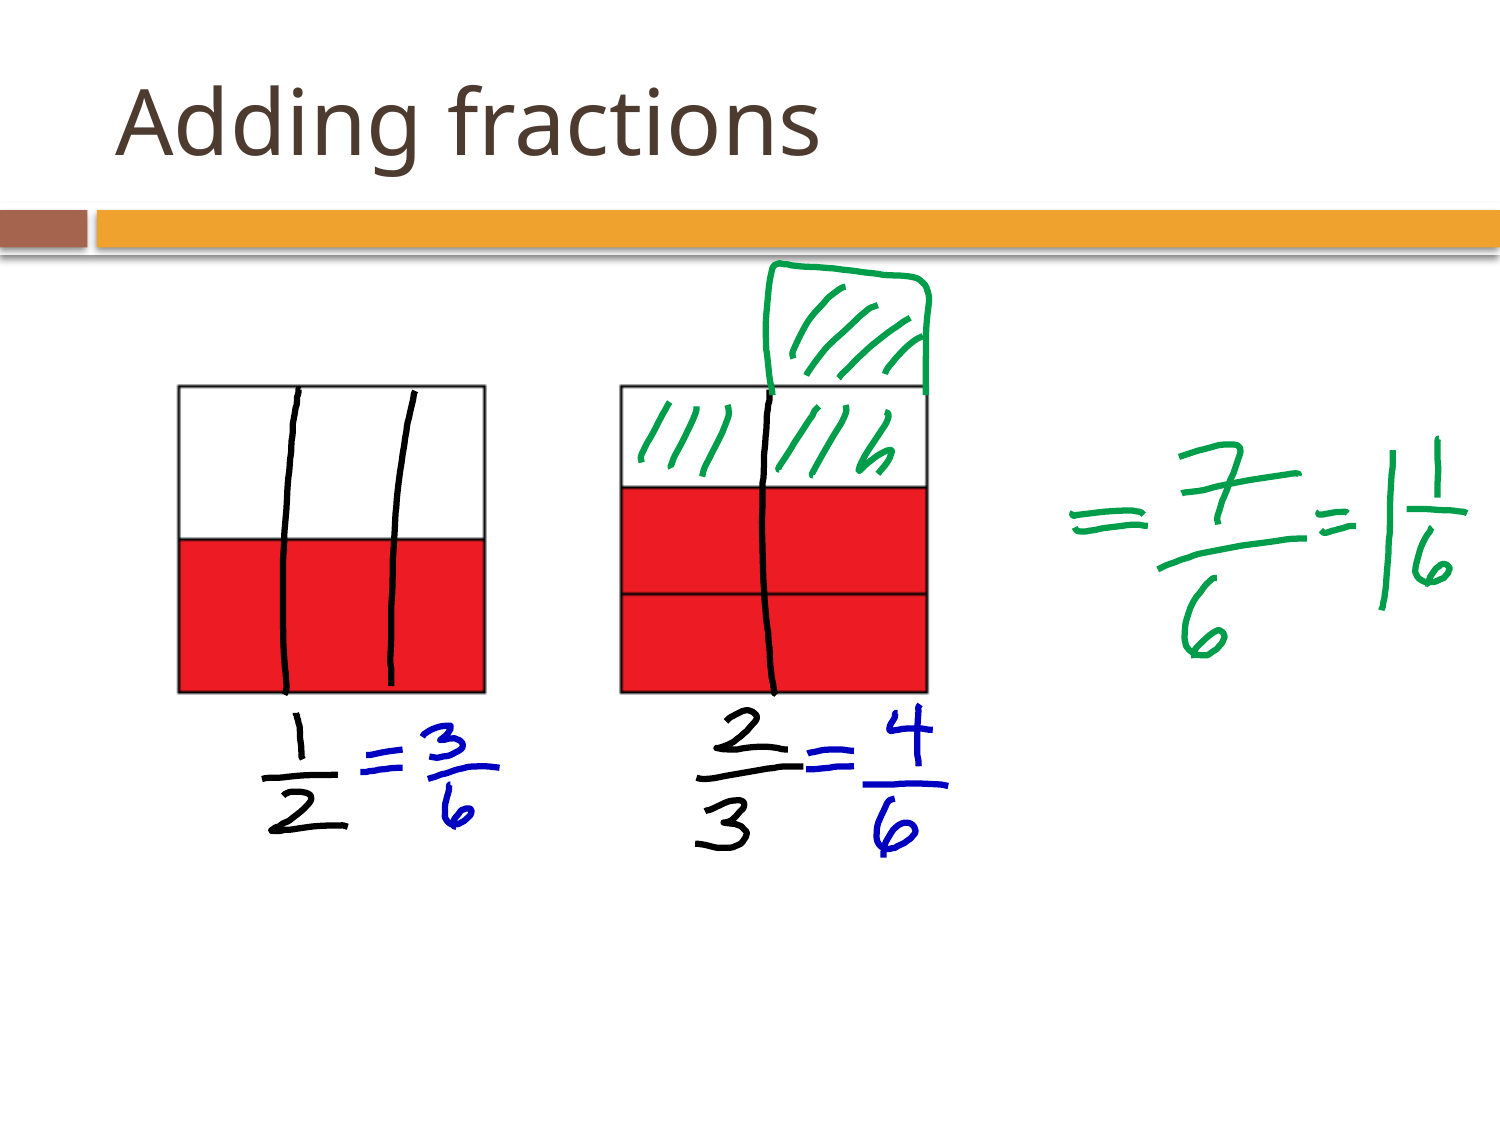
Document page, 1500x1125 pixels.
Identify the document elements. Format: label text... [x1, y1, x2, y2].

text_box [695, 799, 748, 849]
text_box [1178, 443, 1242, 490]
text_box [261, 774, 338, 780]
text_box [875, 797, 917, 858]
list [120, 312, 1003, 763]
text_box [696, 773, 748, 780]
text_box [1074, 523, 1148, 533]
text_box [862, 782, 949, 787]
text_box [444, 783, 473, 828]
text_box [1320, 525, 1357, 534]
text_box [1317, 511, 1349, 516]
text_box [1183, 577, 1226, 659]
text_box [765, 262, 930, 311]
text_box [427, 773, 466, 780]
text_box [864, 304, 879, 311]
title Adding fractions [100, 37, 1438, 200]
text_box [1380, 450, 1394, 611]
text_box [815, 286, 846, 311]
text_box [1071, 509, 1145, 517]
text_box [1157, 537, 1307, 571]
text_box [1406, 508, 1468, 514]
text_box [1436, 437, 1440, 498]
text_box [1414, 526, 1451, 585]
text_box [1181, 472, 1300, 495]
text_box [1199, 487, 1229, 525]
text_box [270, 790, 349, 832]
